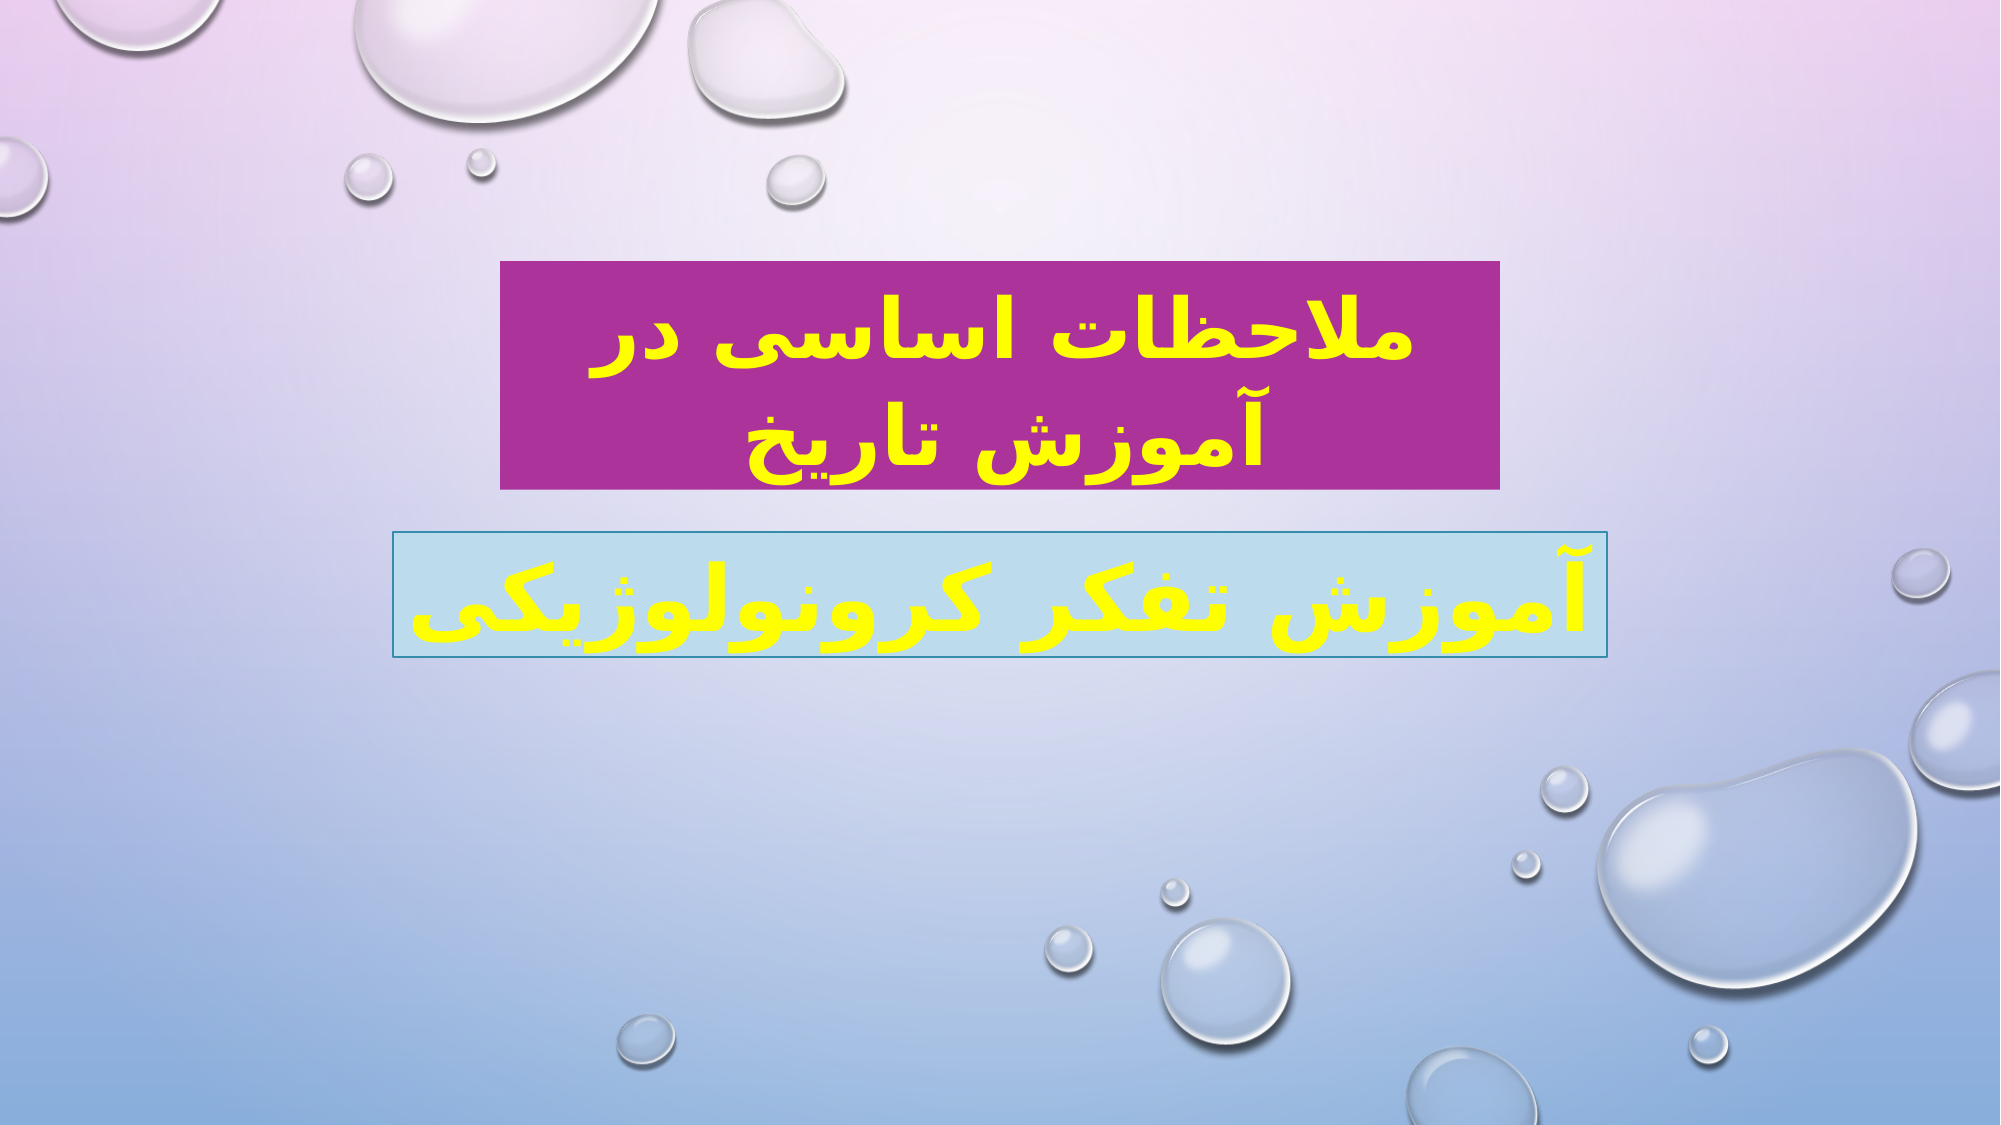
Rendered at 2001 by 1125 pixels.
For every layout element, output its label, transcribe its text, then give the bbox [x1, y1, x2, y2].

picture [0, 0, 2000, 1125]
text_box آموزش تفکر کرونولوژيکی [392, 531, 1608, 658]
text_box ملاحظات اساسی در آموزش تاريخ [500, 261, 1500, 490]
